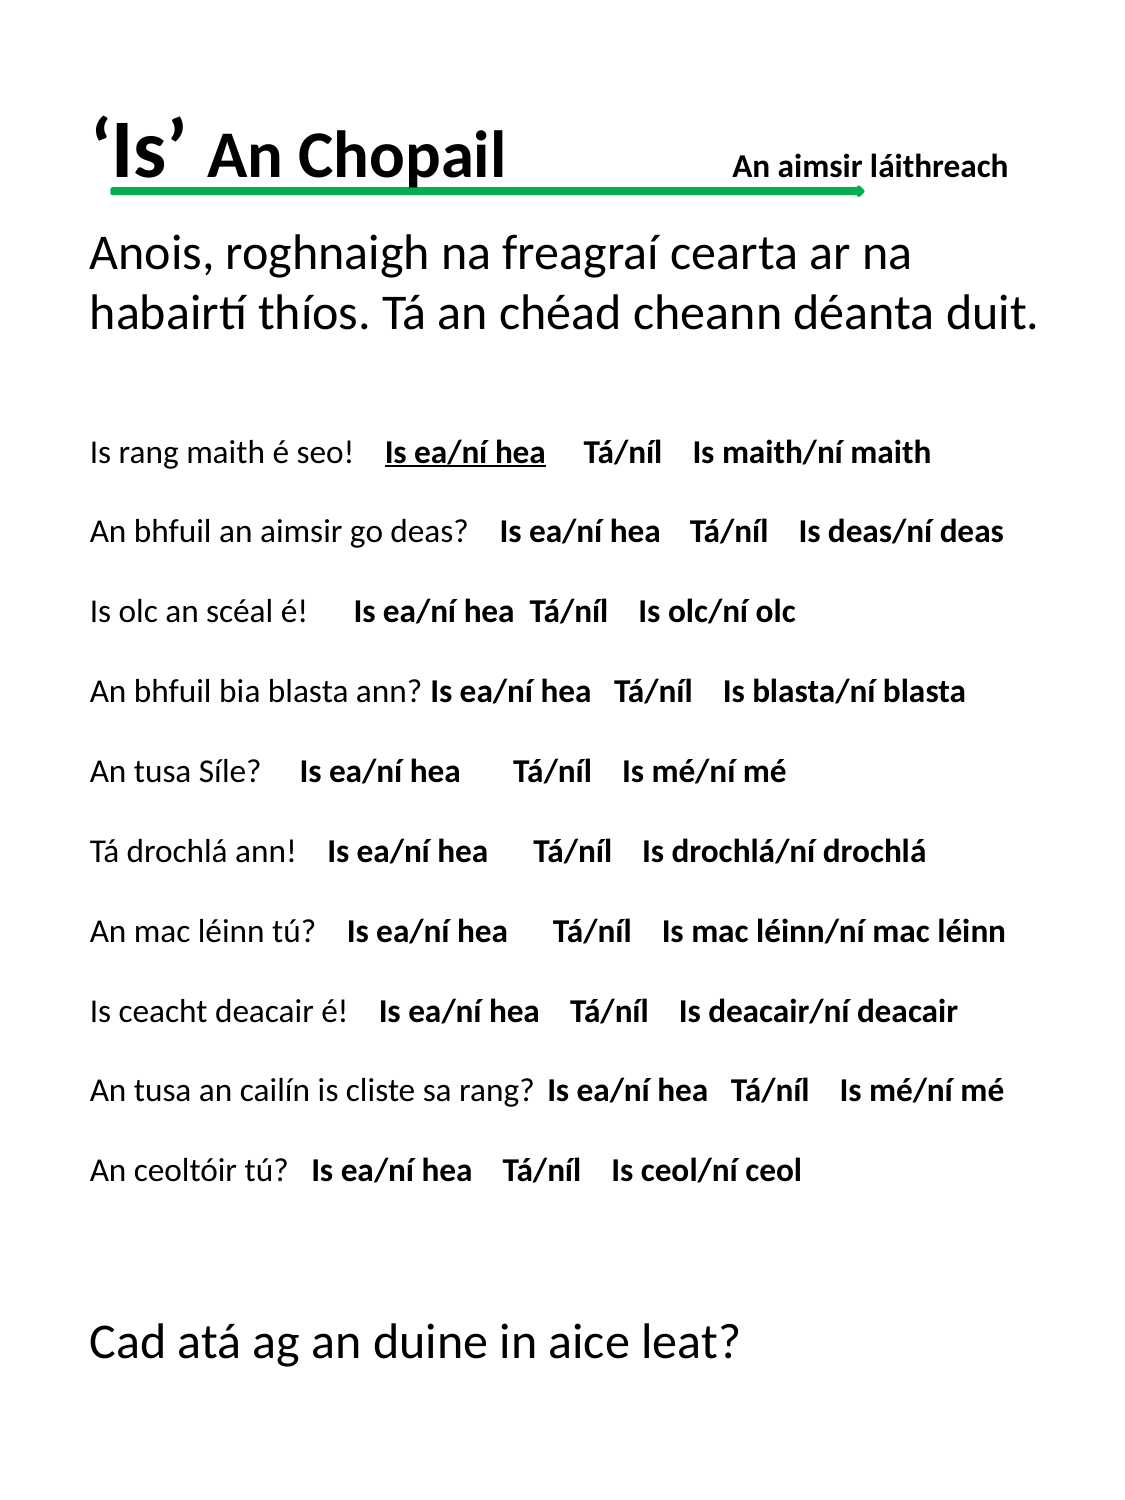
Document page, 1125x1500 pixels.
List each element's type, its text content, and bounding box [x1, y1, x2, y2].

text_box Anois, roghnaigh na freagraí cearta ar na habairtí thíos. Tá an chéad cheann déanta duit. Is rang maith é seo! Is ea/ní hea Tá/níl Is maith/ní maith An bhfuil an aimsir go deas? Is ea/ní hea Tá/níl Is deas/ní deas Is olc an scéal é! Is ea/ní hea Tá/níl Is olc/ní olc An bhfuil bia blasta ann? Is ea/ní hea Tá/níl Is blasta/ní blasta An tusa Síle? Is ea/ní hea Tá/níl Is mé/ní mé Tá drochlá ann! Is ea/ní hea Tá/níl Is drochlá/ní drochlá An mac léinn tú? Is ea/ní hea Tá/níl Is mac léinn/ní mac léinn Is ceacht deacair é! Is ea/ní hea Tá/níl Is deacair/ní deacair An tusa an cailín is cliste sa rang? Is ea/ní hea Tá/níl Is mé/ní mé An ceoltóir tú? Is ea/ní hea Tá/níl Is ceol/ní ceol Cad atá ag an duine in aice leat? [75, 212, 1075, 1376]
text_box ‘Is’ An Chopail An aimsir láithreach [75, 74, 1032, 213]
